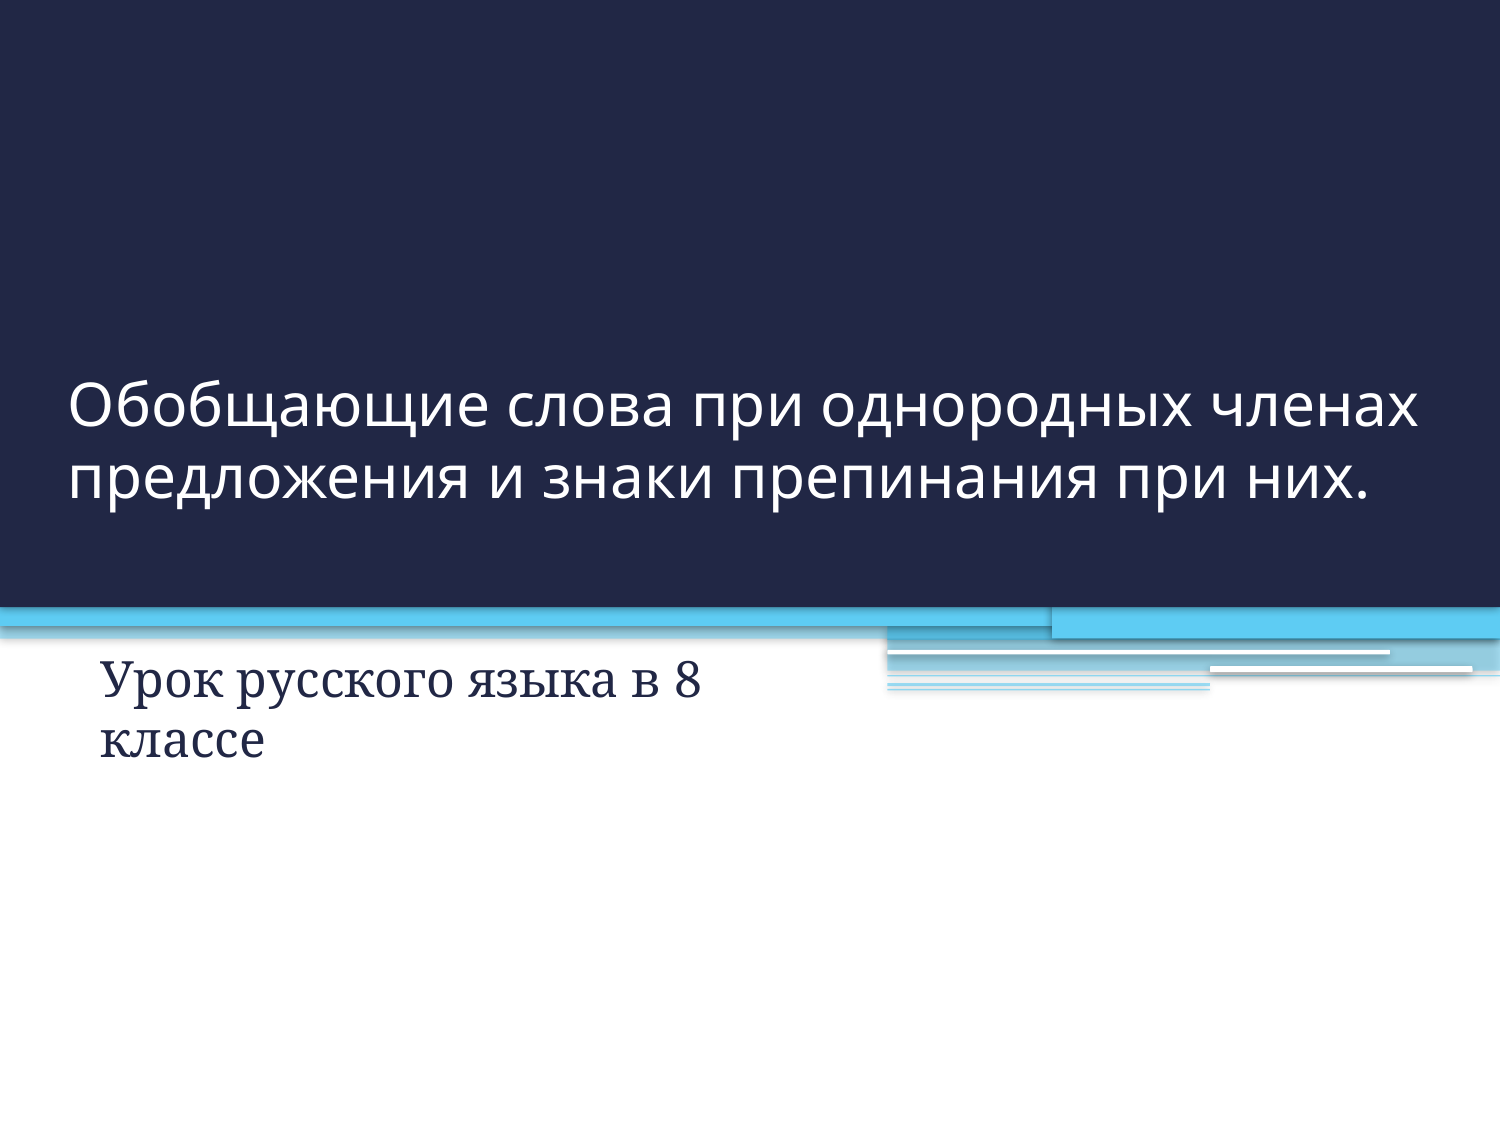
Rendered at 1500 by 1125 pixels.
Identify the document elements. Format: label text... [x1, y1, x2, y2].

subtitle Урок русского языка в 8 классе [75, 639, 888, 928]
title Обобщающие слова при однородных членах предложения и знаки препинания при них. [53, 349, 1441, 591]
